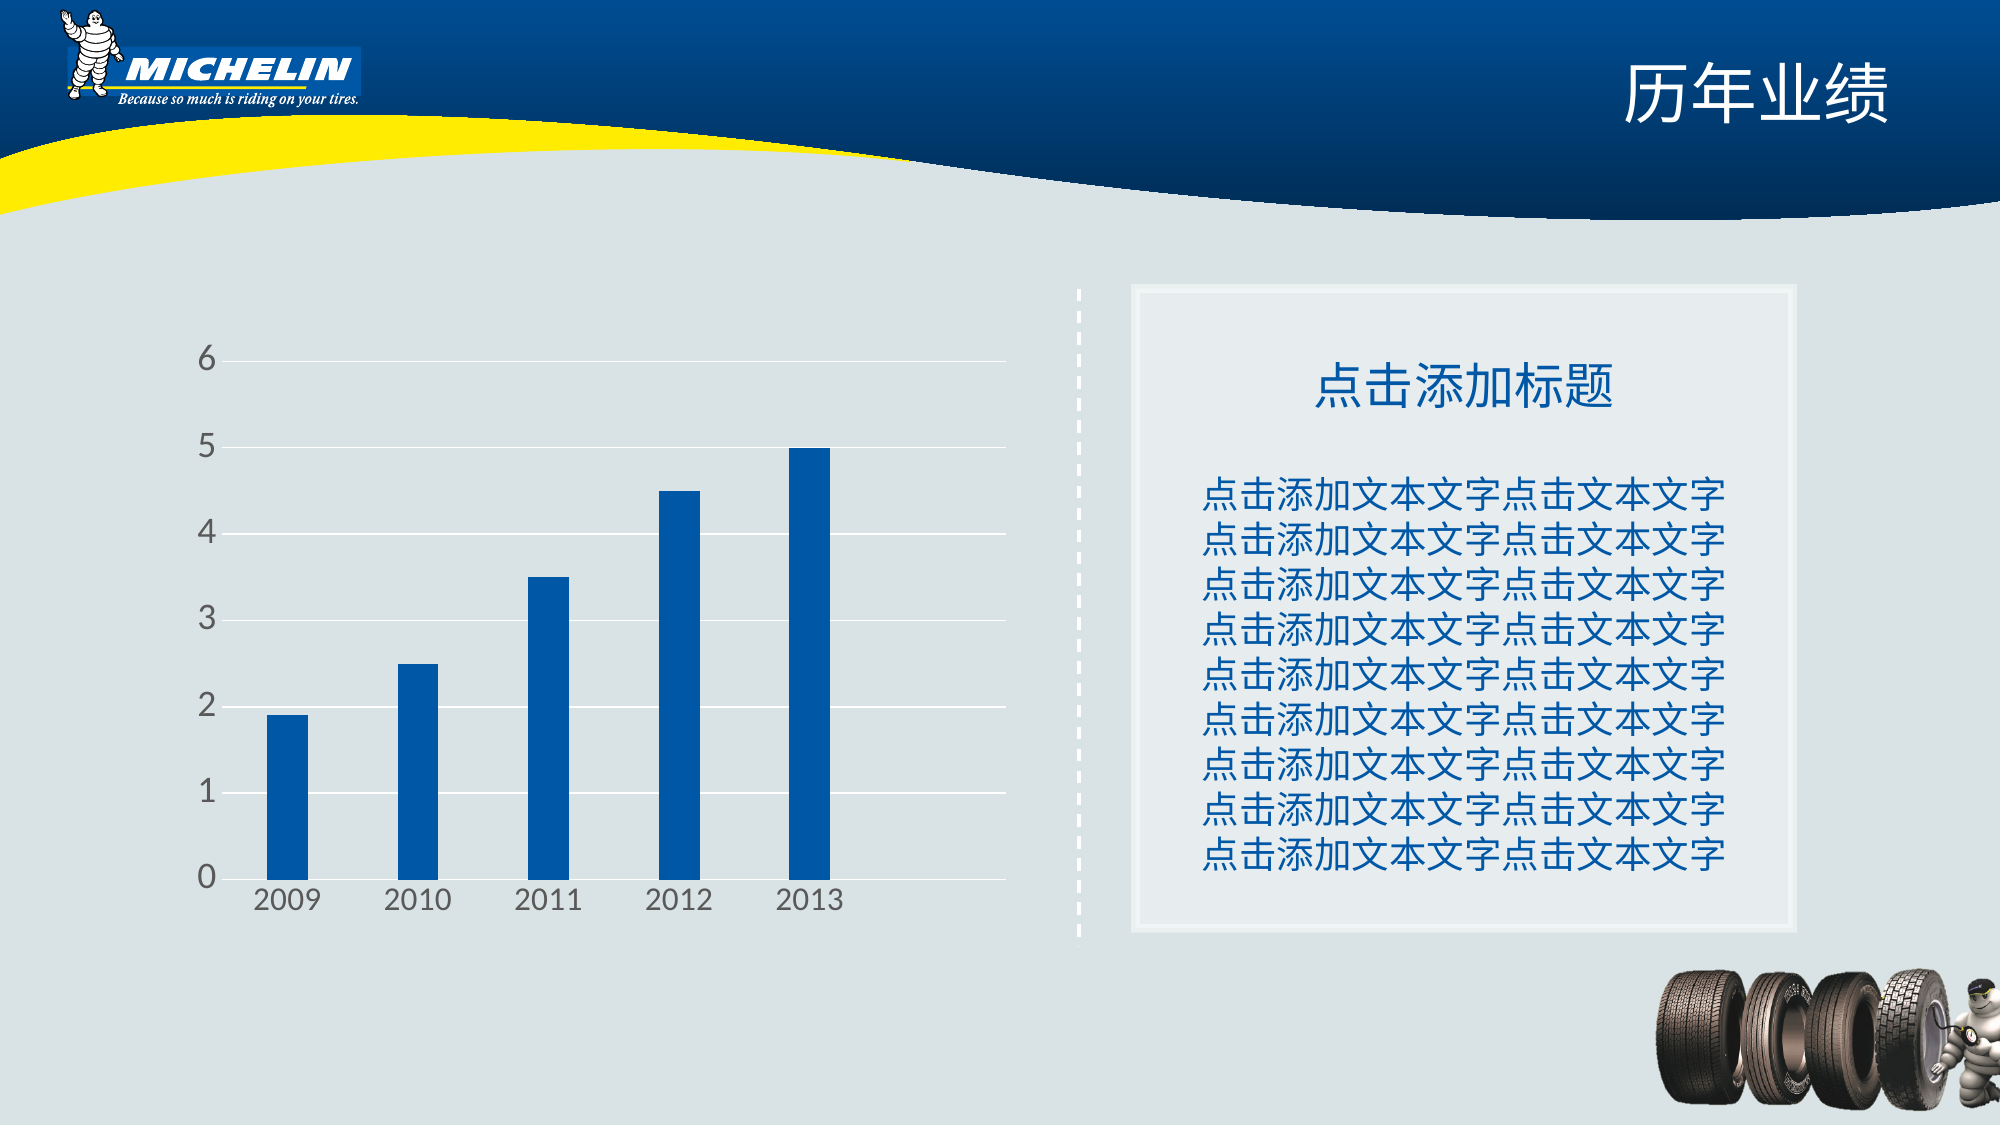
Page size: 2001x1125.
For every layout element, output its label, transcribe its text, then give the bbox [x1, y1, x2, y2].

text_box 点击添加标题 [1299, 346, 1629, 422]
picture [1637, 947, 2000, 1125]
chart [180, 330, 1023, 931]
text_box [1135, 288, 1794, 929]
text_box 历年业绩 [1608, 44, 1906, 140]
text_box 点击添加文本文字点击文本文字 点击添加文本文字点击文本文字 点击添加文本文字点击文本文字 点击添加文本文字点击文本文字 点击添加文本文字点击文本文字 点击添加文本文字点击文本文字 点击添加文本文字点击文本文字 点击添加文本文字点击文本文字 点击添加文本文字点击文本文字 [1186, 463, 1742, 883]
